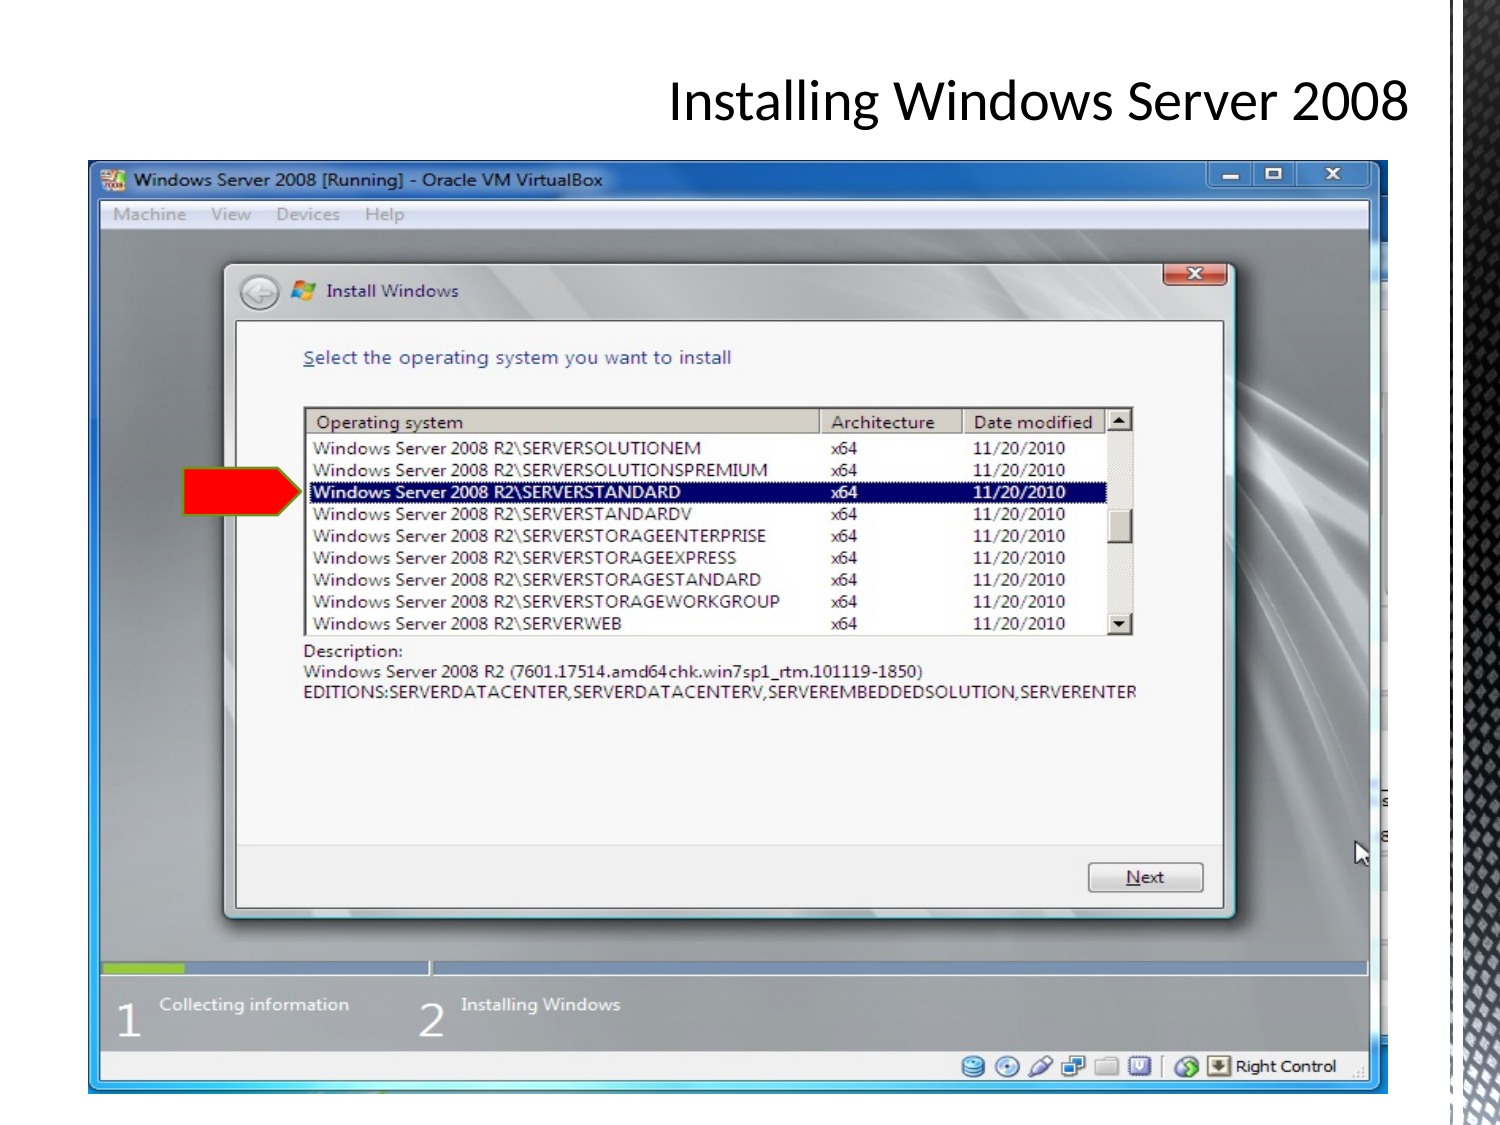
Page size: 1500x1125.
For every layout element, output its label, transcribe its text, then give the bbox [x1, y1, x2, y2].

title Installing Windows Server 2008 [75, 45, 1425, 149]
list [88, 160, 1389, 1095]
picture [1447, 0, 1500, 1125]
